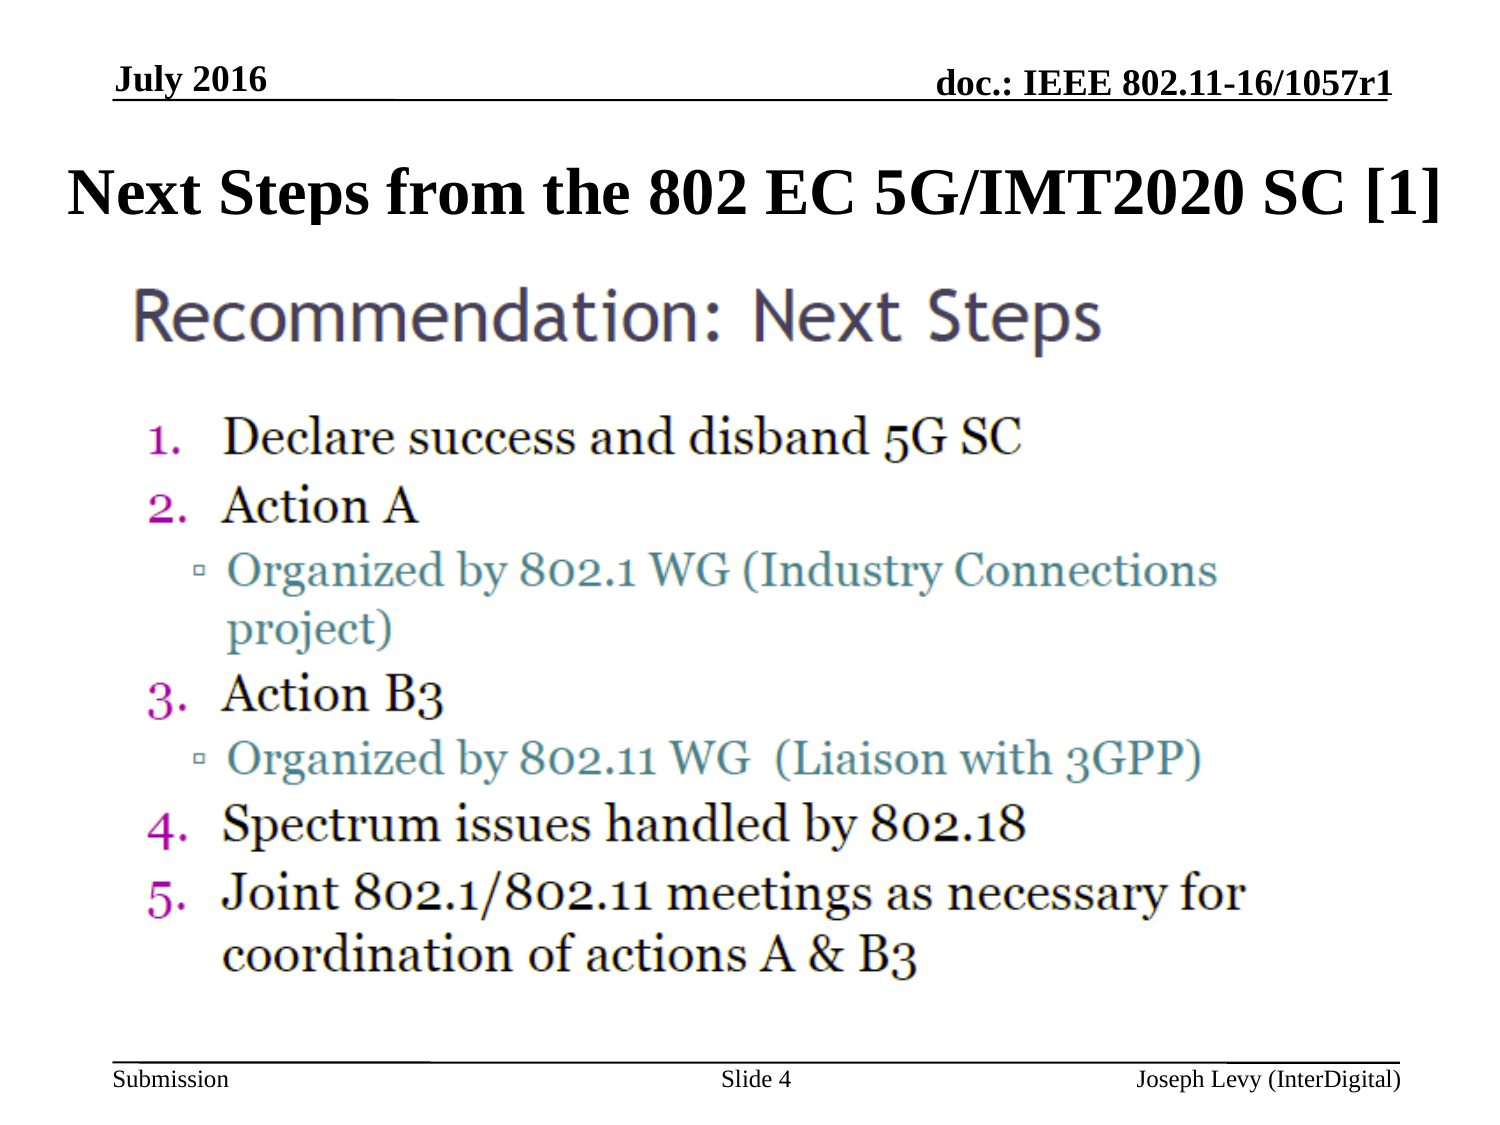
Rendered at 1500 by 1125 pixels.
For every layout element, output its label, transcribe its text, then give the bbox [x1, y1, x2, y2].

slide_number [114, 54, 423, 100]
picture [85, 224, 1341, 1034]
title Next Steps from the 802 EC 5G/IMT2020 SC [1] [49, 112, 1463, 263]
footer Joseph Levy (InterDigital) [878, 1061, 1402, 1093]
slide_number Slide 4 [712, 1061, 800, 1123]
